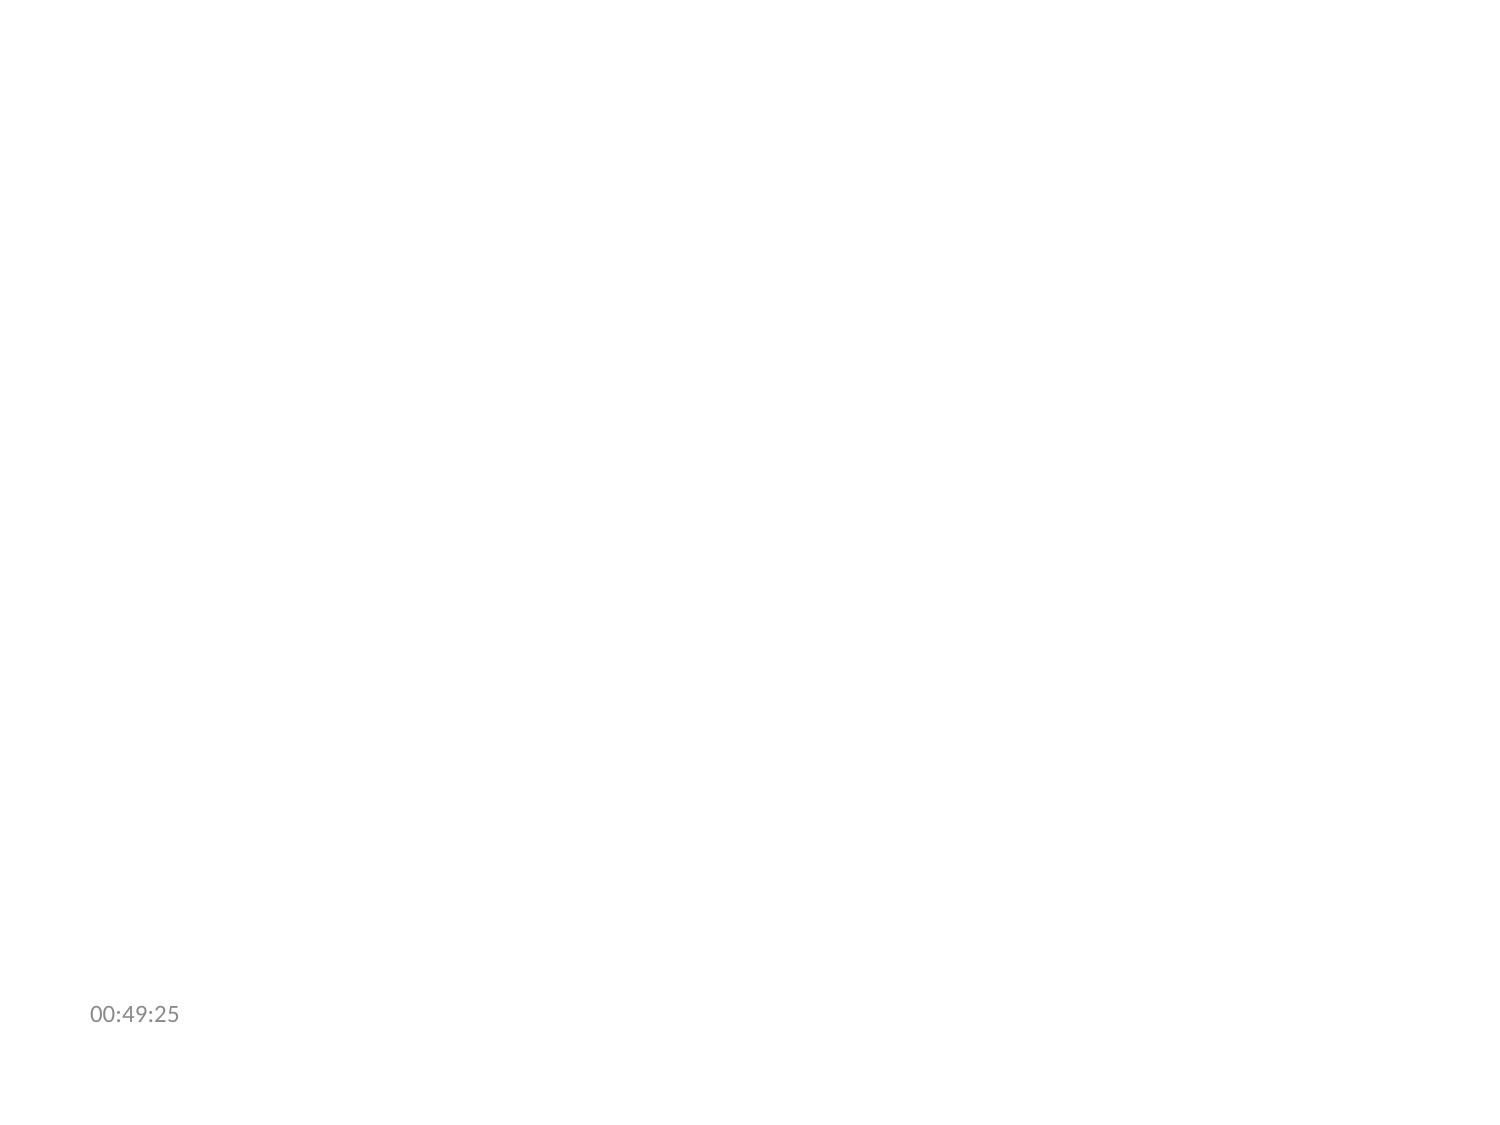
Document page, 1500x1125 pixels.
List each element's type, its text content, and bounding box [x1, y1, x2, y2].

text_box 15:35:09 [75, 982, 425, 1043]
